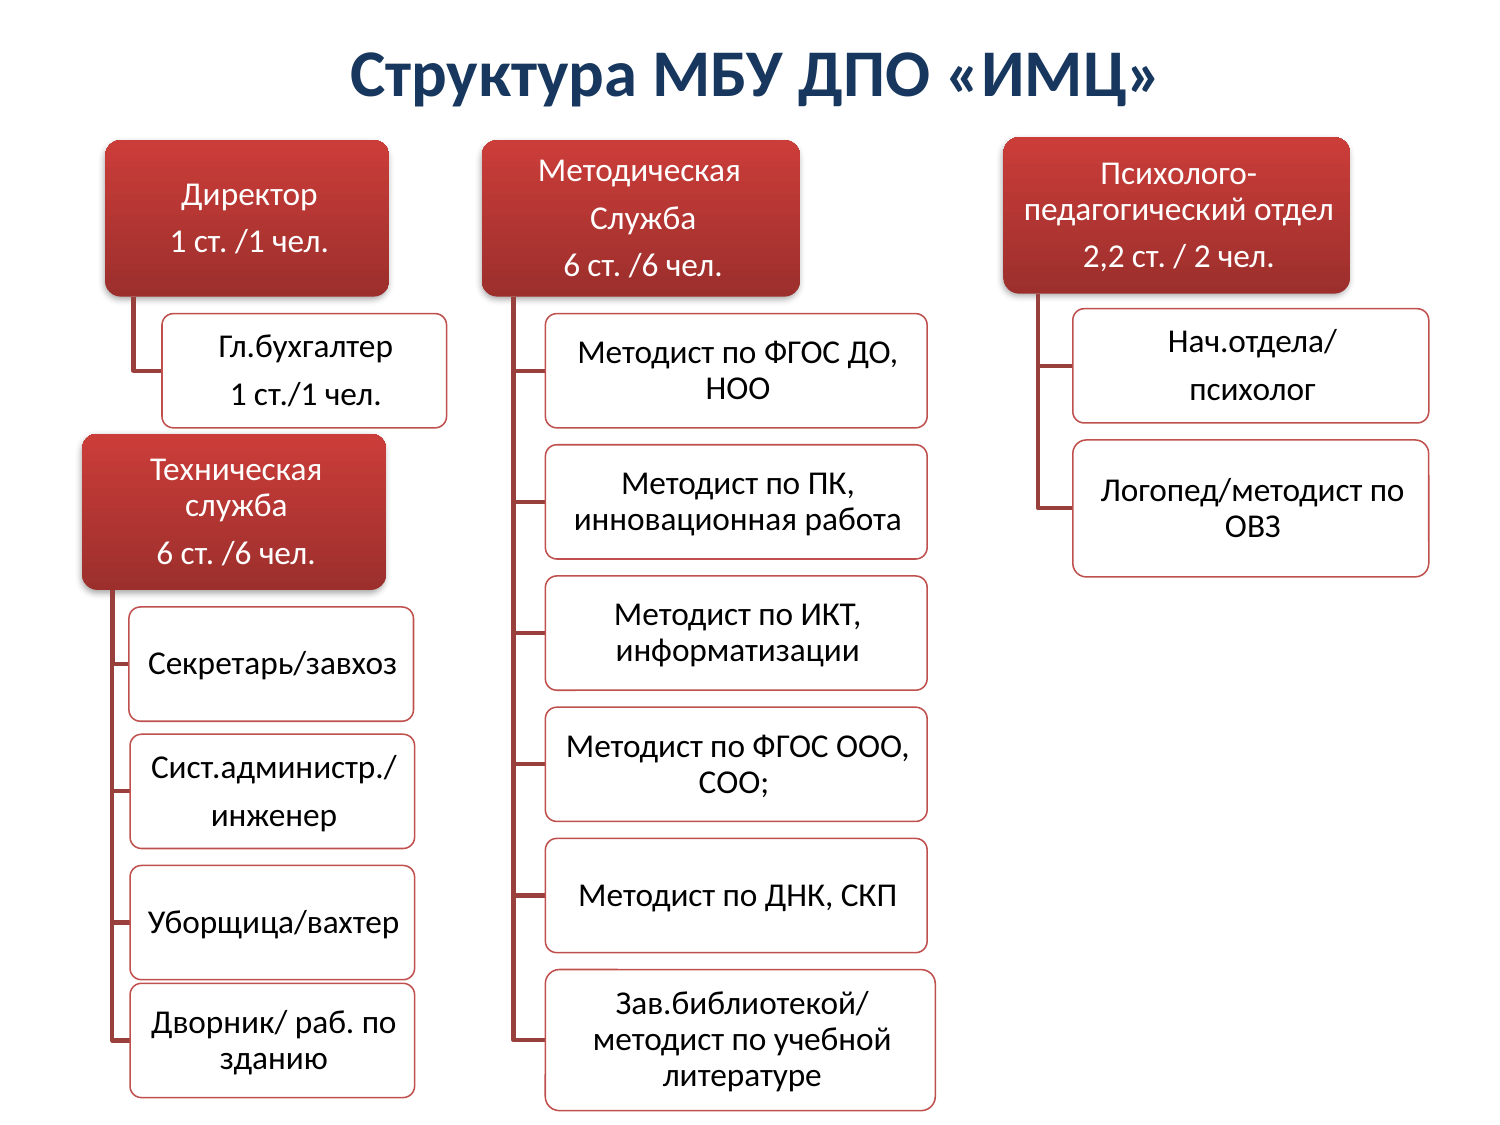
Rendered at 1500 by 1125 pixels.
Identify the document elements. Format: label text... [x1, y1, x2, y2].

title Структура МБУ ДПО «ИМЦ» [82, 0, 1432, 135]
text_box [0, 136, 1500, 1125]
